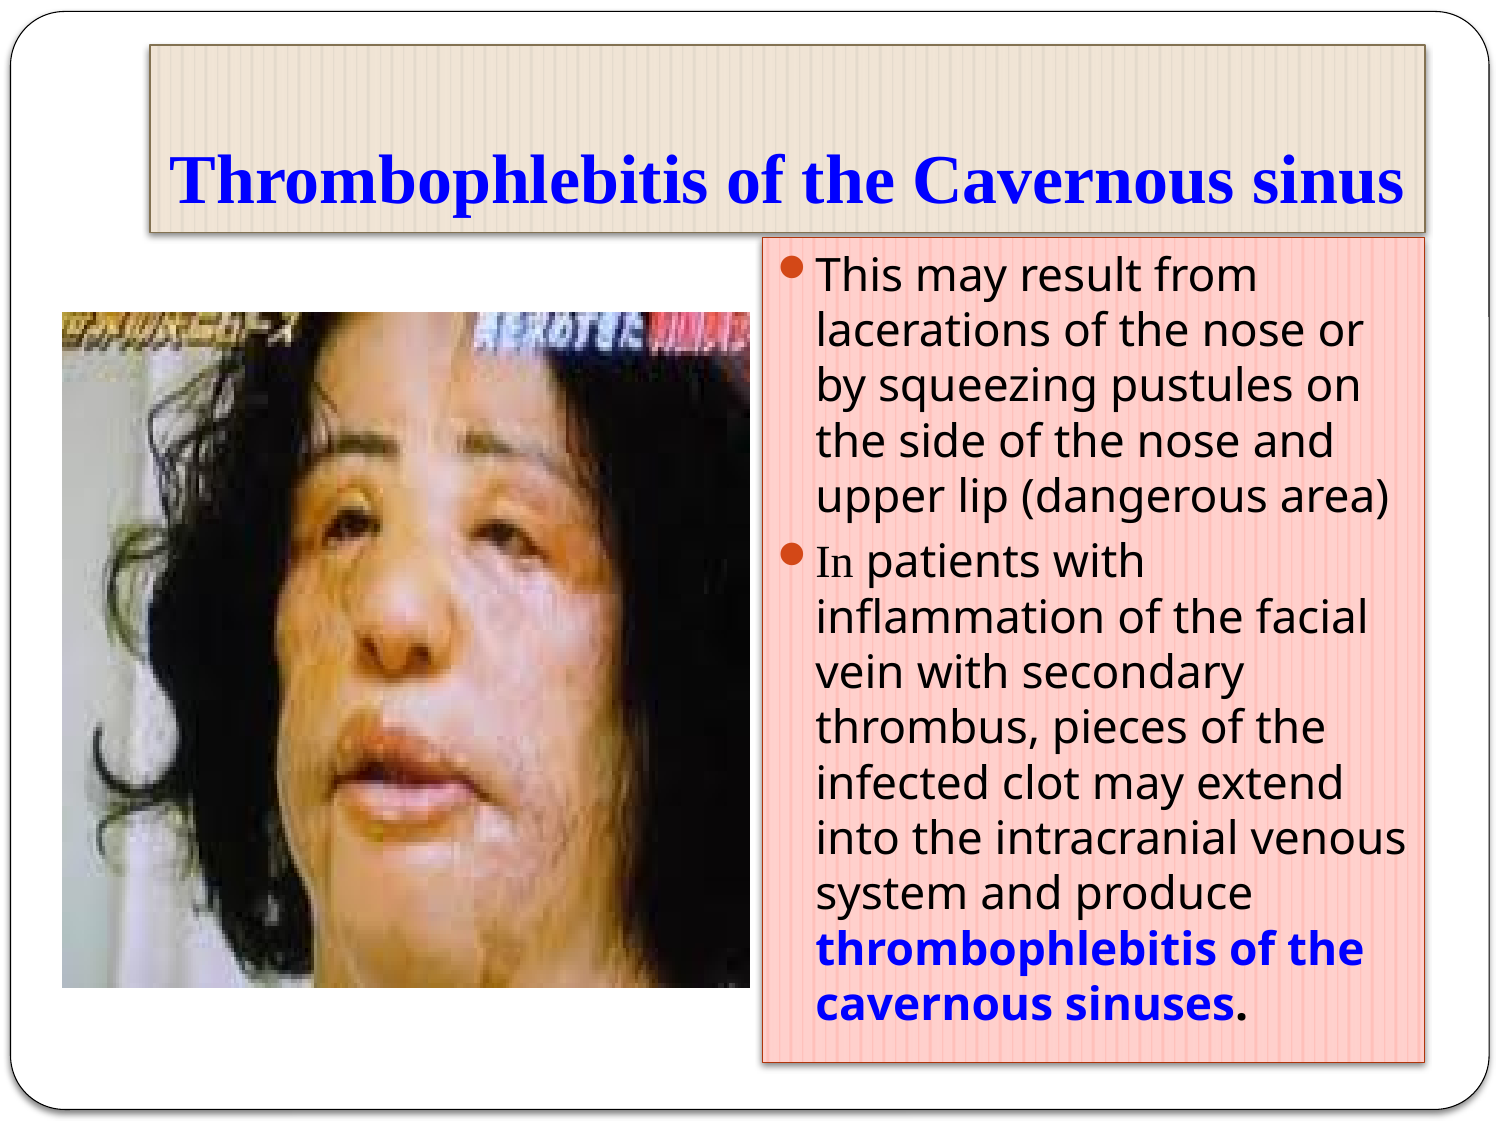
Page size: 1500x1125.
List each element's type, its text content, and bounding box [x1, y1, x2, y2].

list This may result from lacerations of the nose or by squeezing pustules on the side of the nose and upper lip (dangerous area) In patients with inflammation of the facial vein with secondary thrombus, pieces of the infected clot may extend into the intracranial venous system and produce thrombophlebitis of the cavernous sinuses. [762, 237, 1425, 1063]
title Thrombophlebitis of the Cavernous sinus [149, 44, 1426, 233]
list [62, 312, 751, 988]
